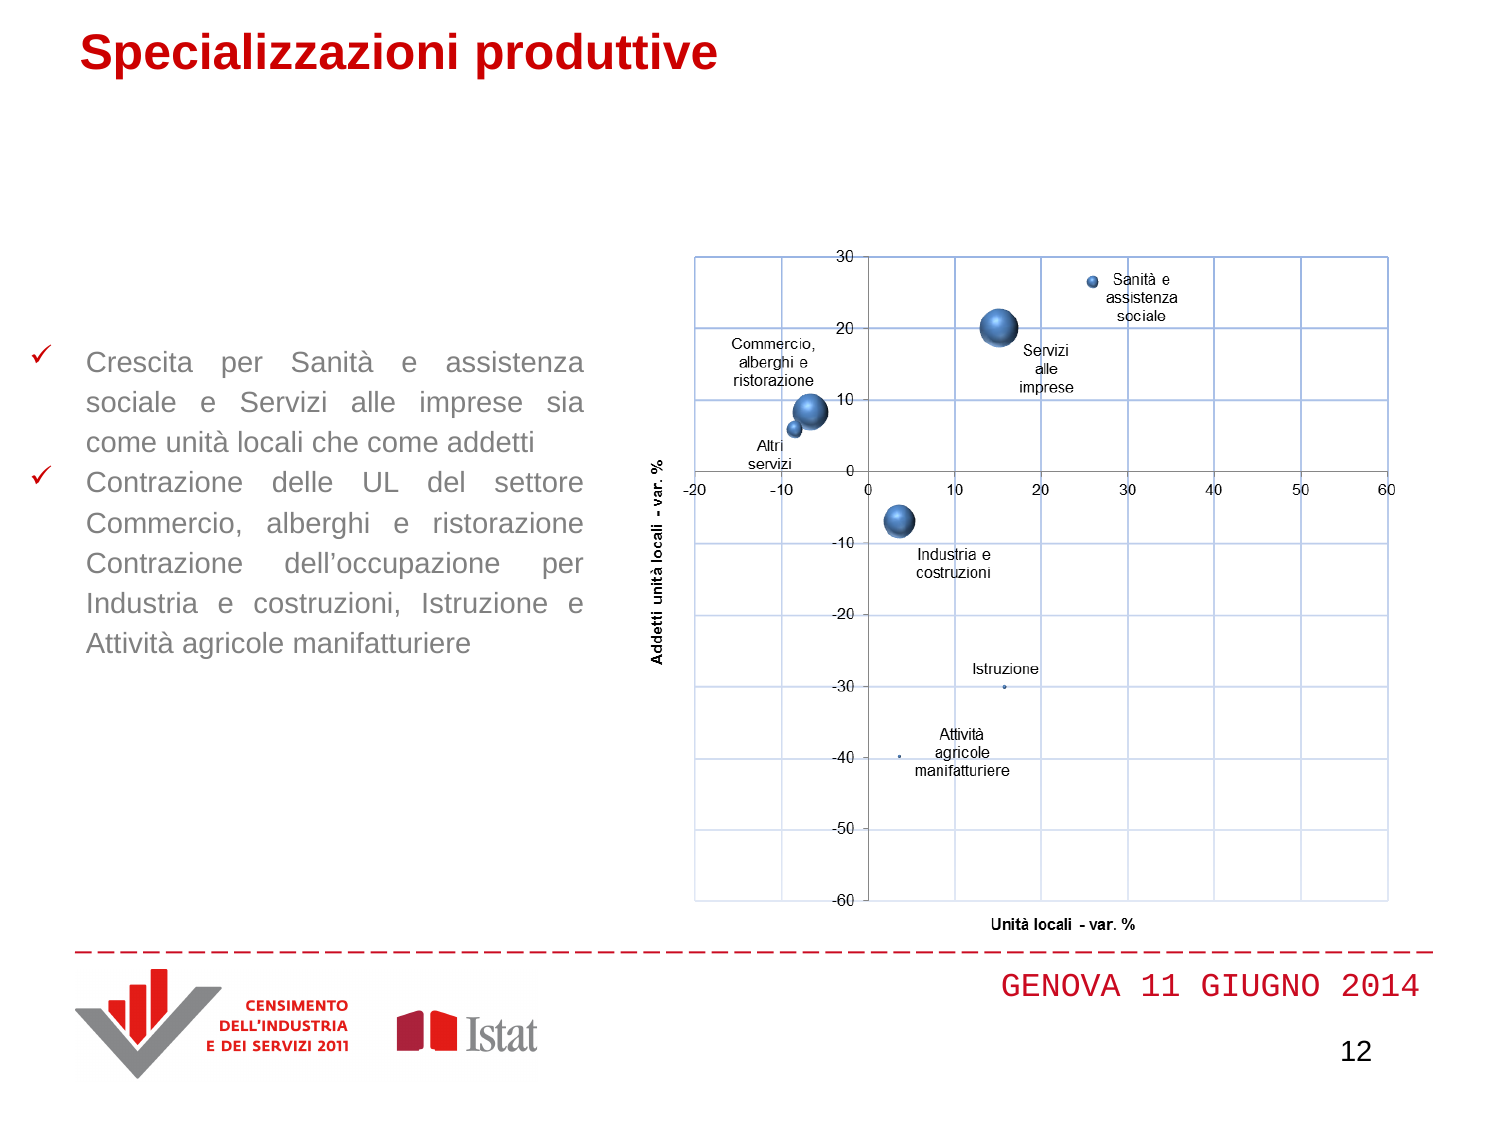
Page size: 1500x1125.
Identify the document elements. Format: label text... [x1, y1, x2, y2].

text_box Specializzazioni produttive [64, 12, 815, 87]
slide_number 12 [1074, 1025, 1388, 1100]
text_box Crescita per Sanità e assistenza sociale e Servizi alle imprese sia come unità locali che come addetti Contrazione delle UL del settore Commercio, alberghi e ristorazione Contrazione dell’occupazione per Industria e costruzioni, Istruzione e Attività agricole manifatturiere [29, 338, 585, 681]
picture [643, 243, 1412, 941]
picture [75, 969, 538, 1082]
